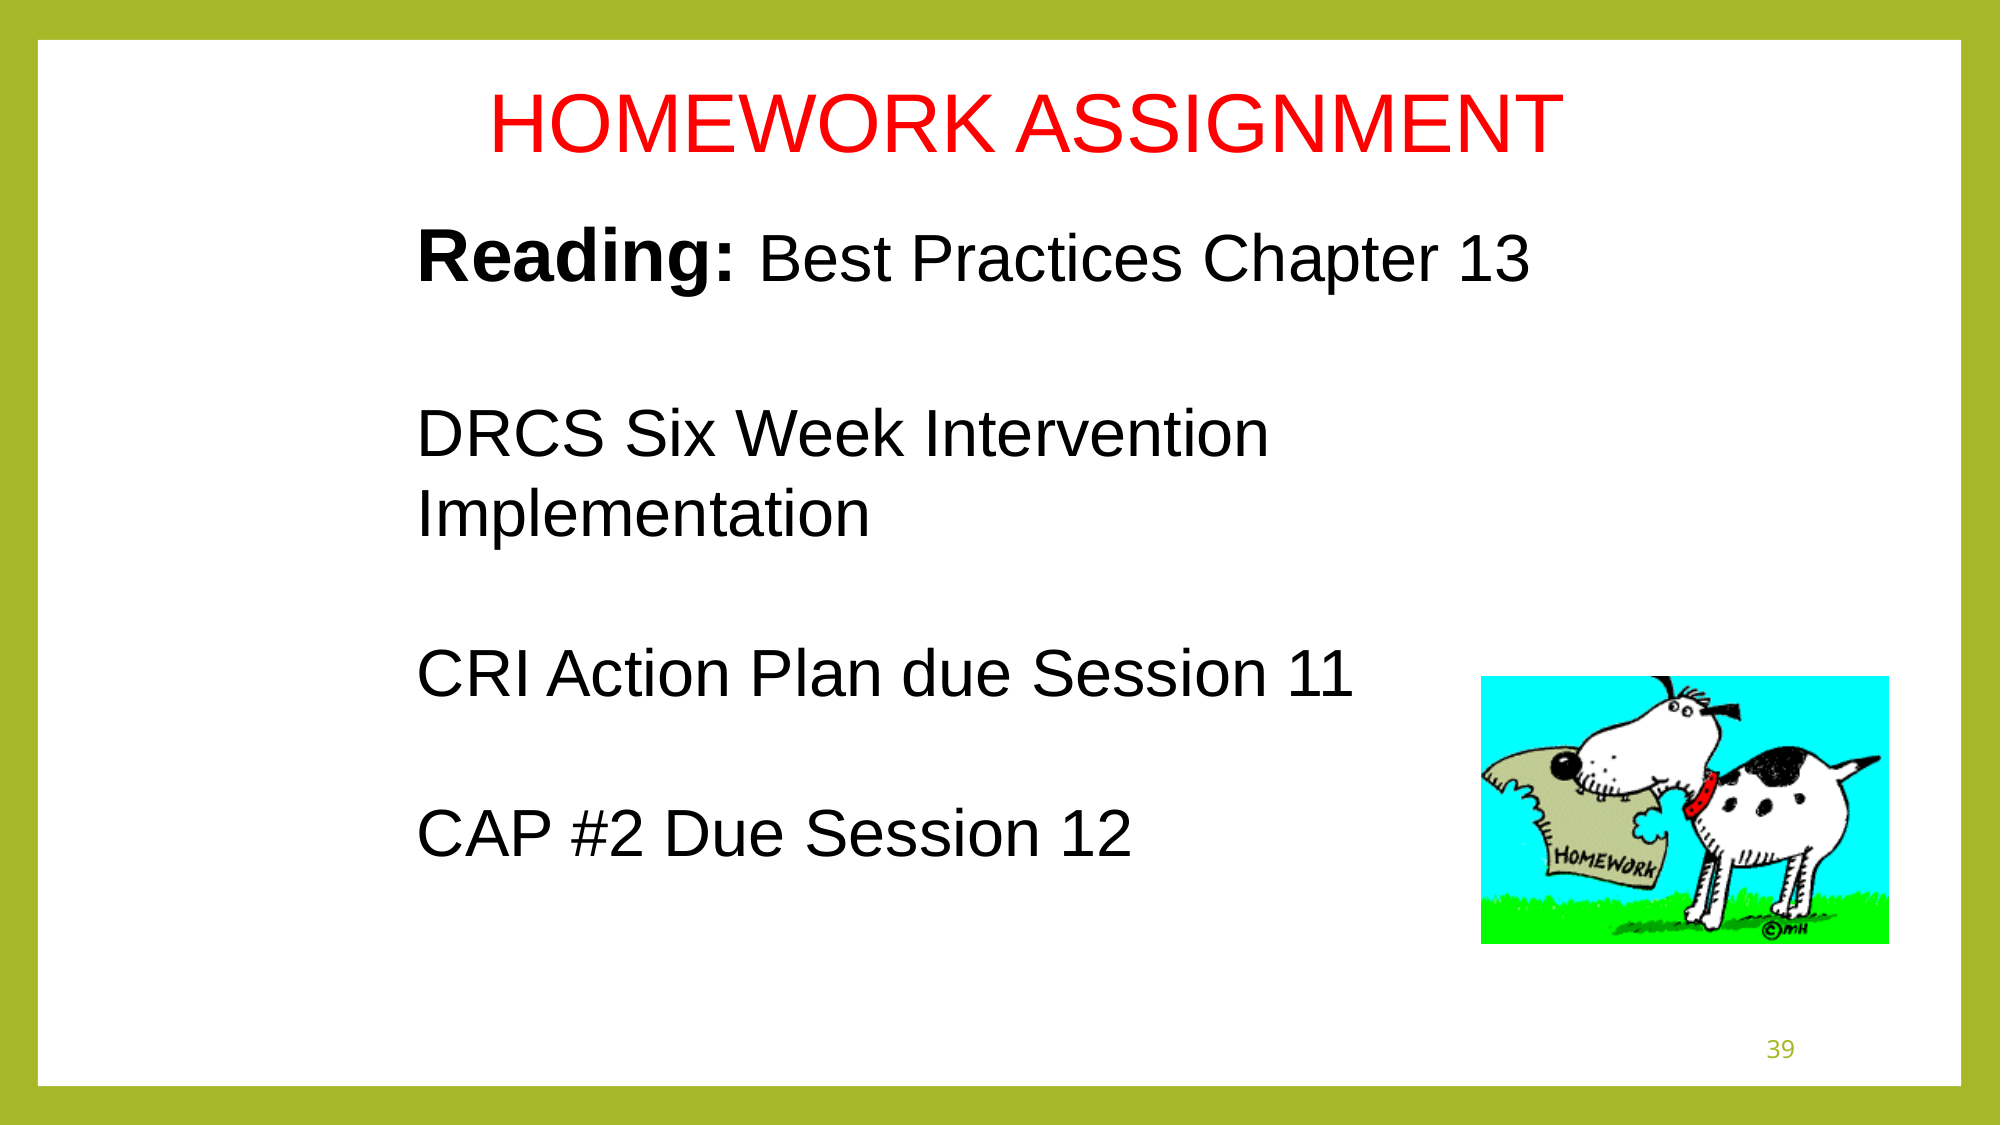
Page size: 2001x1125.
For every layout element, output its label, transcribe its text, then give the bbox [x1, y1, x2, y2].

picture [1480, 675, 1890, 944]
text_box HOMEWORK ASSIGNMENT [352, 24, 1702, 213]
slide_number 39 [1530, 1020, 1811, 1081]
text_box Reading: Best Practices Chapter 13 DRCS Six Week Intervention Implementation CRI Action Plan due Session 11 CAP #2 Due Session 12 [402, 199, 1653, 983]
